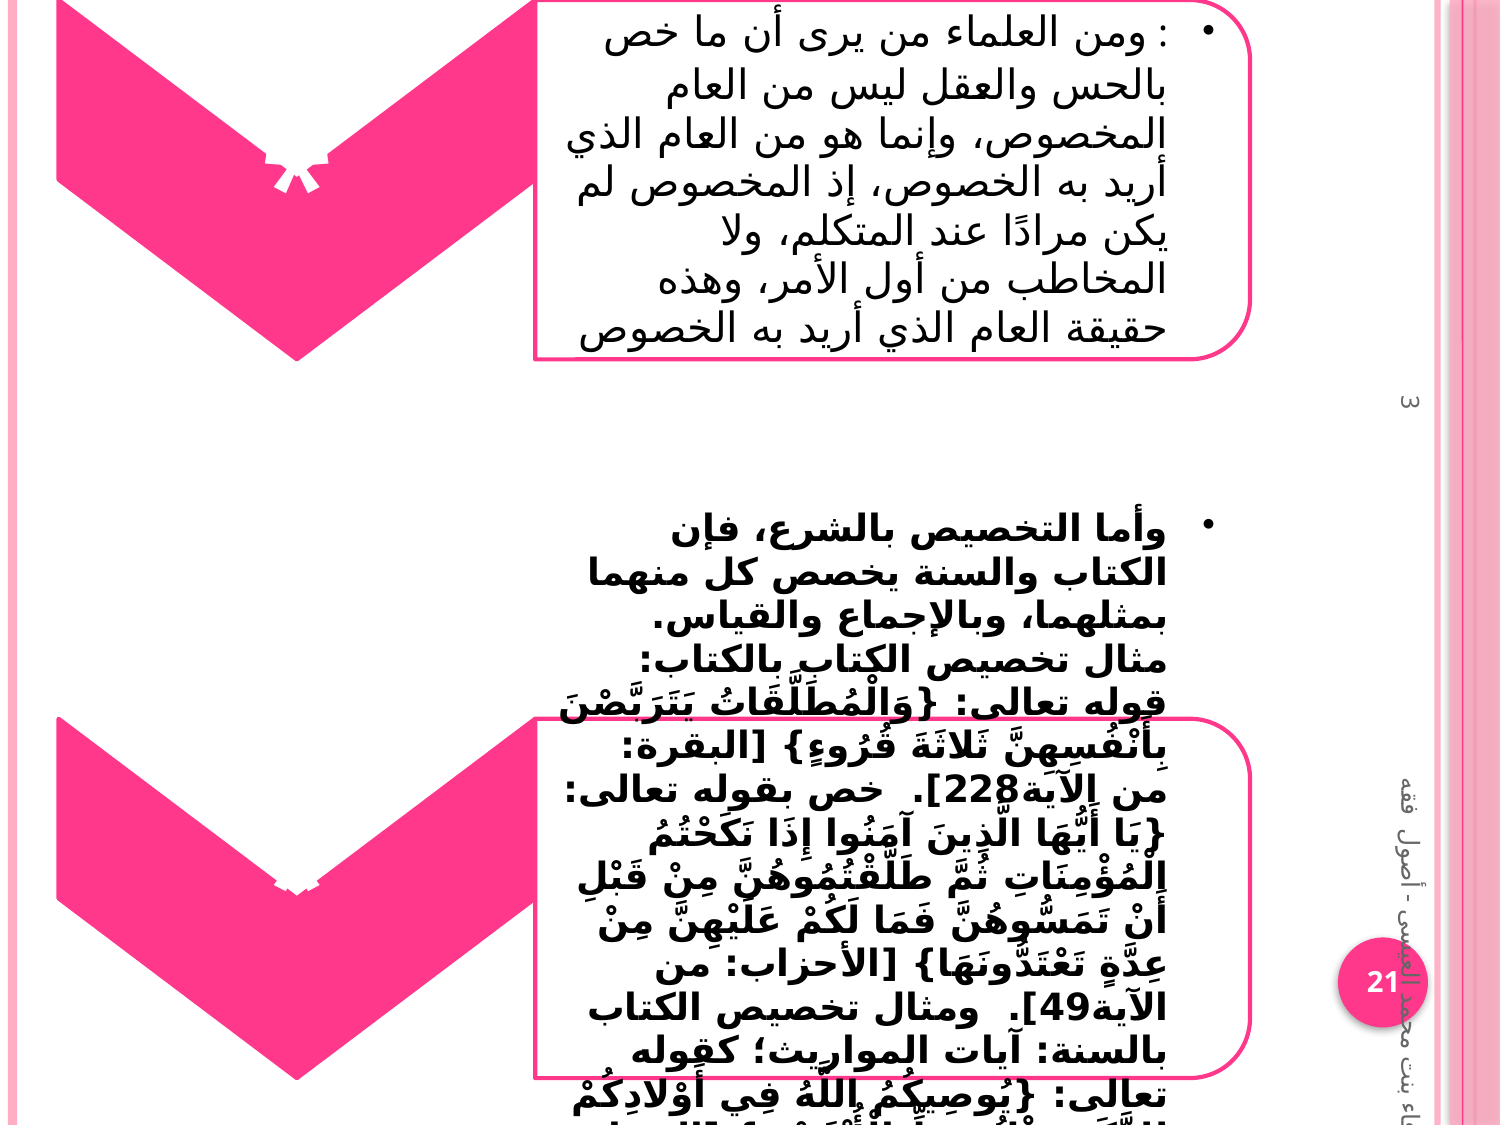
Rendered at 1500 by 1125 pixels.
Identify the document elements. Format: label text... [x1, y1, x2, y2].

slide_number 21 [1333, 940, 1434, 1027]
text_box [58, 0, 1251, 1079]
footer وفاء بنت محمد العيسى - أصول فقه 3 [1379, 380, 1440, 906]
